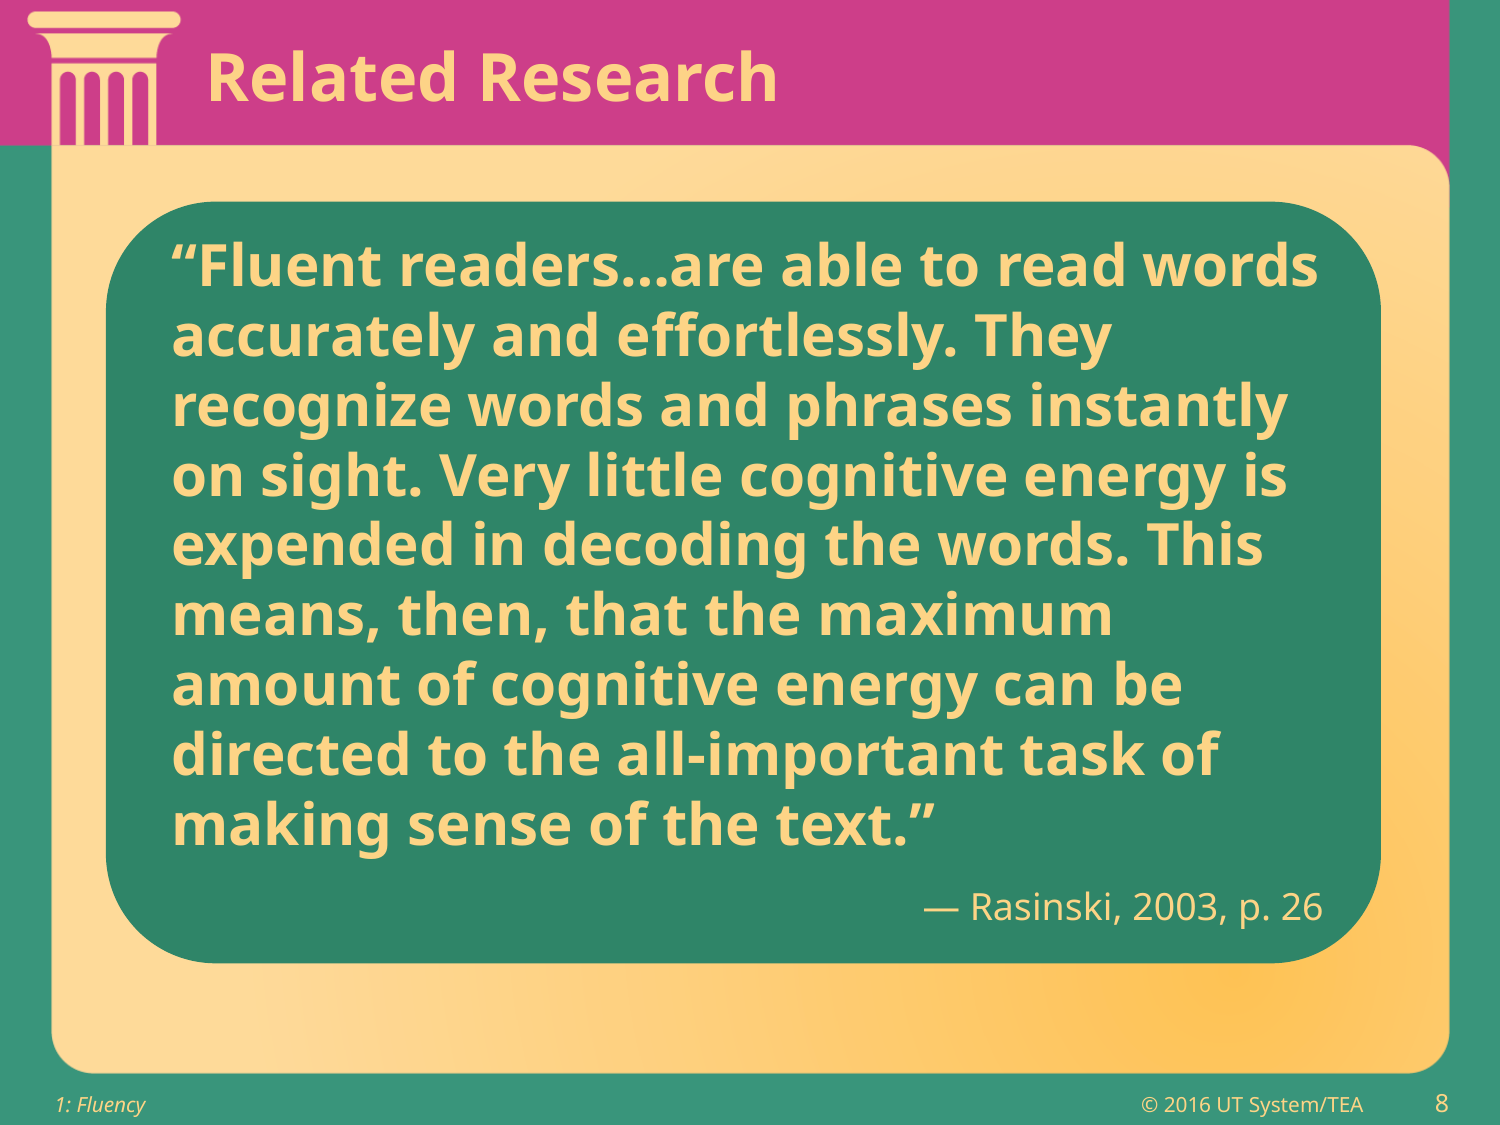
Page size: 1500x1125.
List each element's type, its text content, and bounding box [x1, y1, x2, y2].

title Related Research [190, 0, 1418, 149]
text_box [105, 201, 1381, 964]
picture [0, 0, 1500, 1125]
text_box “Fluent readers…are able to read words accurately and effortlessly. They recognize words and phrases instantly on sight. Very little cognitive energy is expended in decoding the words. This means, then, that the maximum amount of cognitive energy can be directed to the all-important task of making sense of the text.” — Rasinski, 2003, p. 26 [156, 220, 1339, 660]
